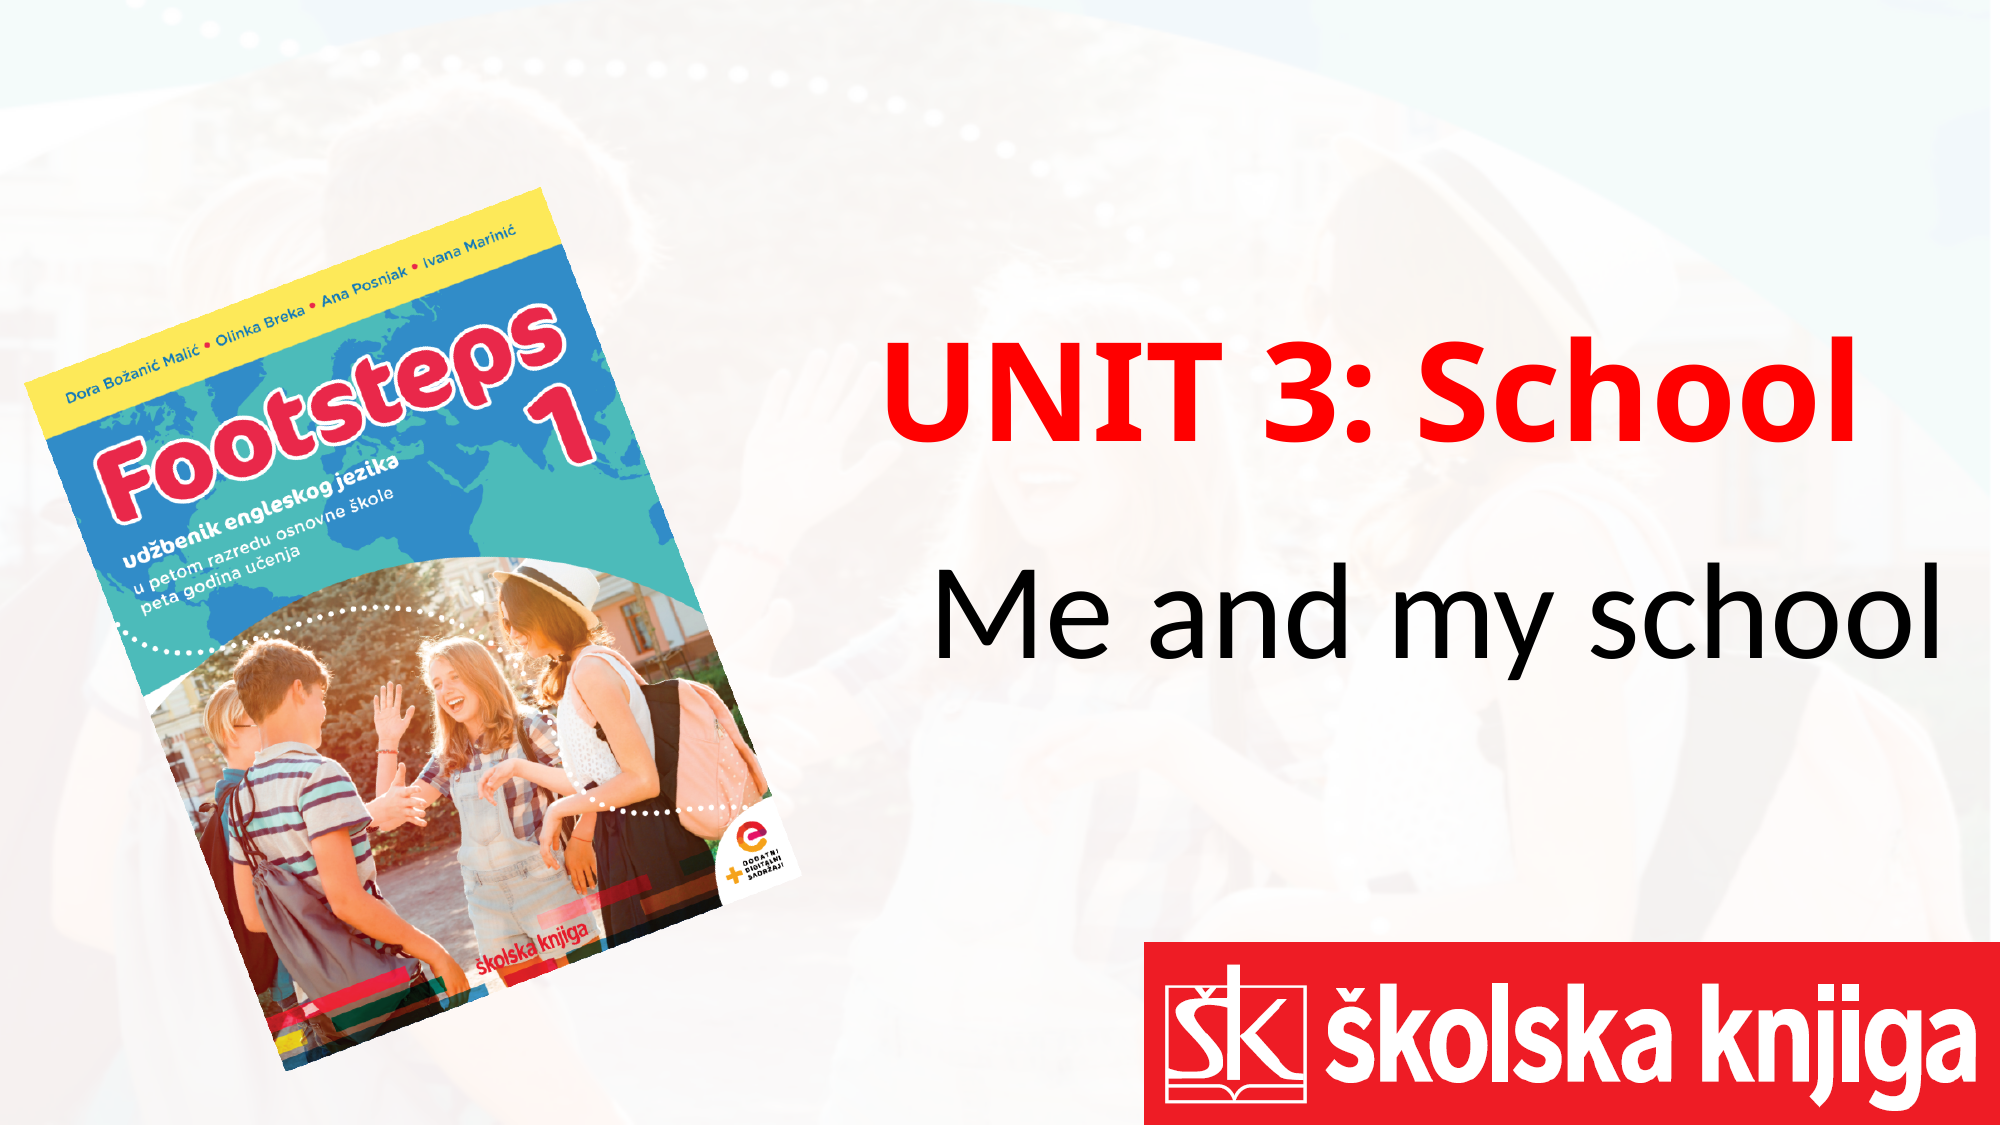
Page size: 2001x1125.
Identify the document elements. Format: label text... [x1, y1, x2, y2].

title UNIT 3: School [689, 261, 2000, 479]
picture [24, 188, 801, 1071]
subtitle Me and my school [689, 532, 2000, 805]
picture [1144, 942, 2000, 1125]
